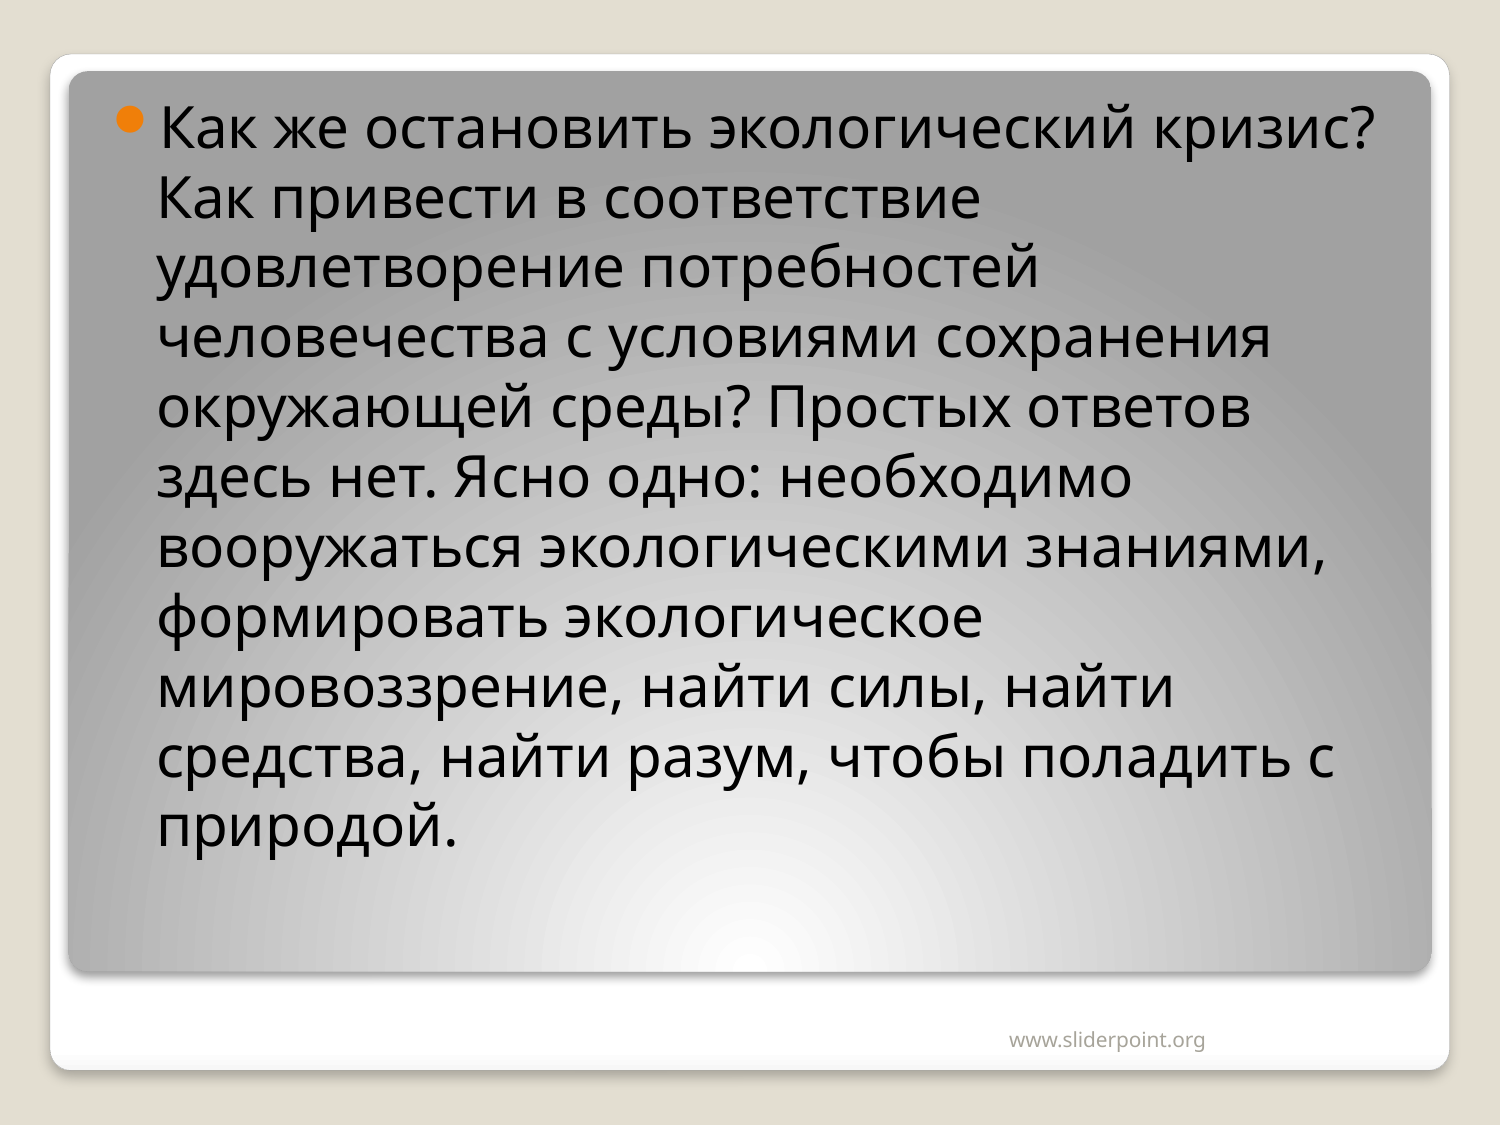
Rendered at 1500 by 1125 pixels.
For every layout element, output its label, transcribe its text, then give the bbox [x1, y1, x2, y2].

list Как же остановить экологический кризис? Как привести в соответствие удовлетворение потребностей человечества с условиями сохранения окружающей среды? Простых ответов здесь нет. Ясно одно: необходимо вооружаться экологическими знаниями, формировать экологическое мировоззрение, найти силы, найти средства, найти разум, чтобы поладить с природой. [82, 75, 1425, 963]
footer www.sliderpoint.org [994, 1002, 1370, 1063]
